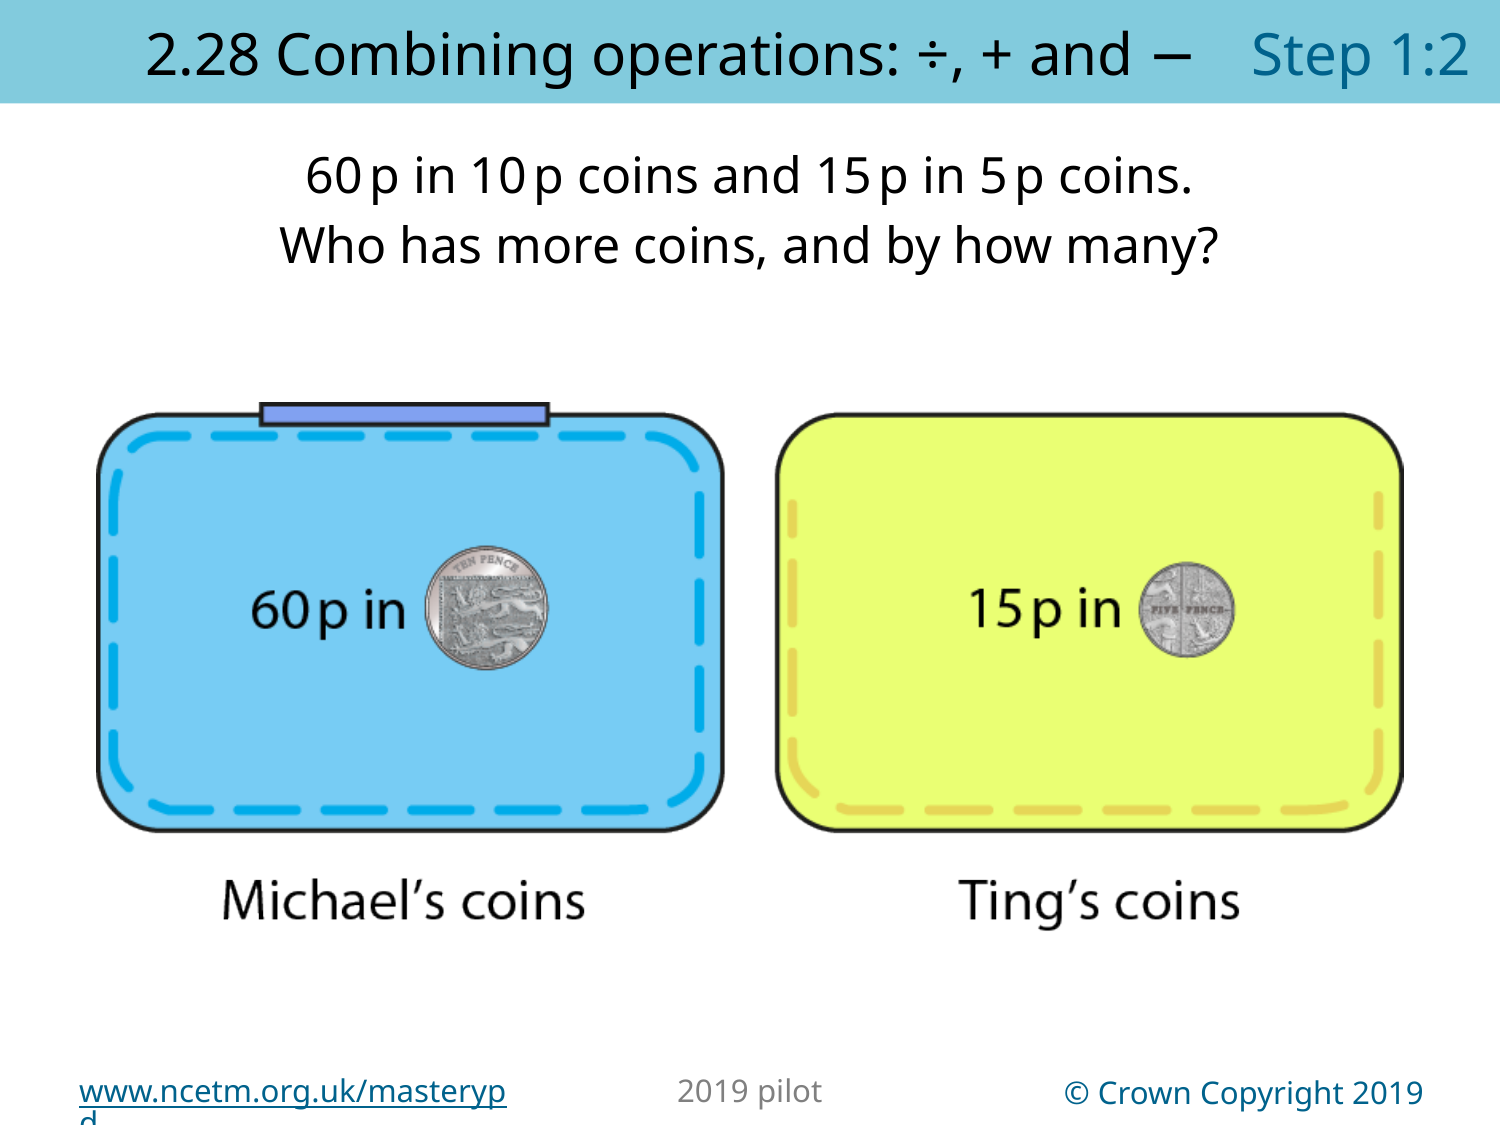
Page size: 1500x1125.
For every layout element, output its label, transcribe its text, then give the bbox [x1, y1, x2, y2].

list 2.28 Combining operations: ÷, + and − Step 1:2 [0, 0, 1500, 104]
picture [96, 402, 1404, 936]
text_box 60 p in 10 p coins and 15 p in 5 p coins. Who has more coins, and by how many? [264, 136, 1236, 282]
